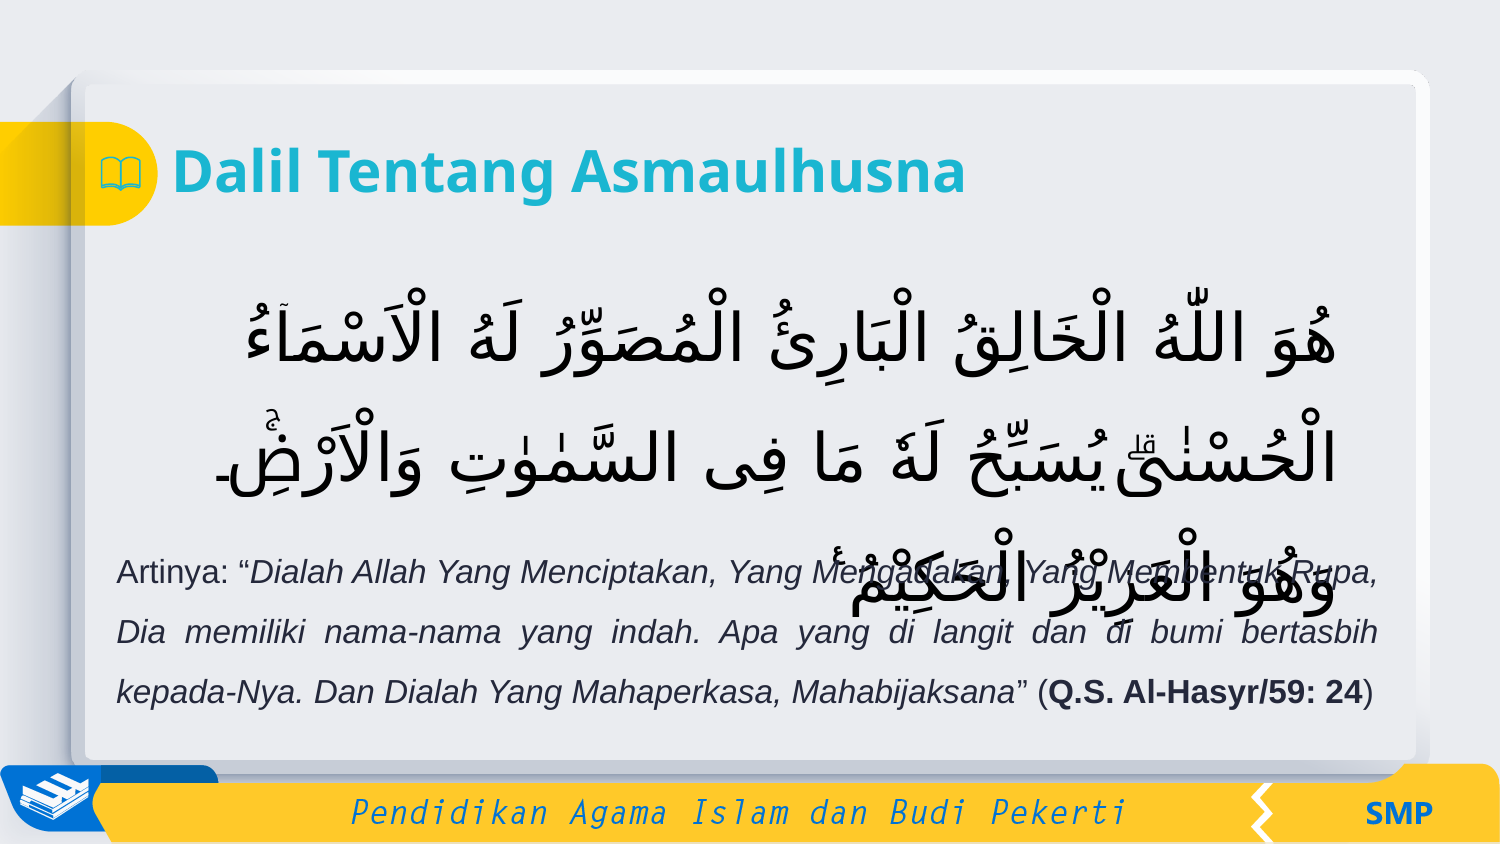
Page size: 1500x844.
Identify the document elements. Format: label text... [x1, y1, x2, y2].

text_box Artinya: “Dialah Allah Yang Menciptakan, Yang Mengadakan, Yang Membentuk Rupa, Dia memiliki nama-nama yang indah. Apa yang di langit dan di bumi bertasbih kepada-Nya. Dan Dialah Yang Mahaperkasa, Mahabijaksana” (Q.S. Al-Hasyr/59: 24) [101, 522, 1396, 718]
picture [0, 0, 1500, 844]
title Dalil Tentang Asmaulhusna [171, 121, 1354, 226]
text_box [101, 157, 141, 191]
text_box هُوَ اللّٰهُ الْخَالِقُ الْبَارِئُ الْمُصَوِّرُ لَهُ الْاَسْمَاۤءُ الْحُسْنٰىۗ يُسَبِّحُ لَهٗ مَا فِى السَّمٰوٰتِ وَالْاَرْضِۚ وَهُوَ الْعَزِيْزُ الْحَكِيْمُ ࣖ [87, 247, 1354, 622]
slide_number 4 [1414, 759, 1500, 763]
